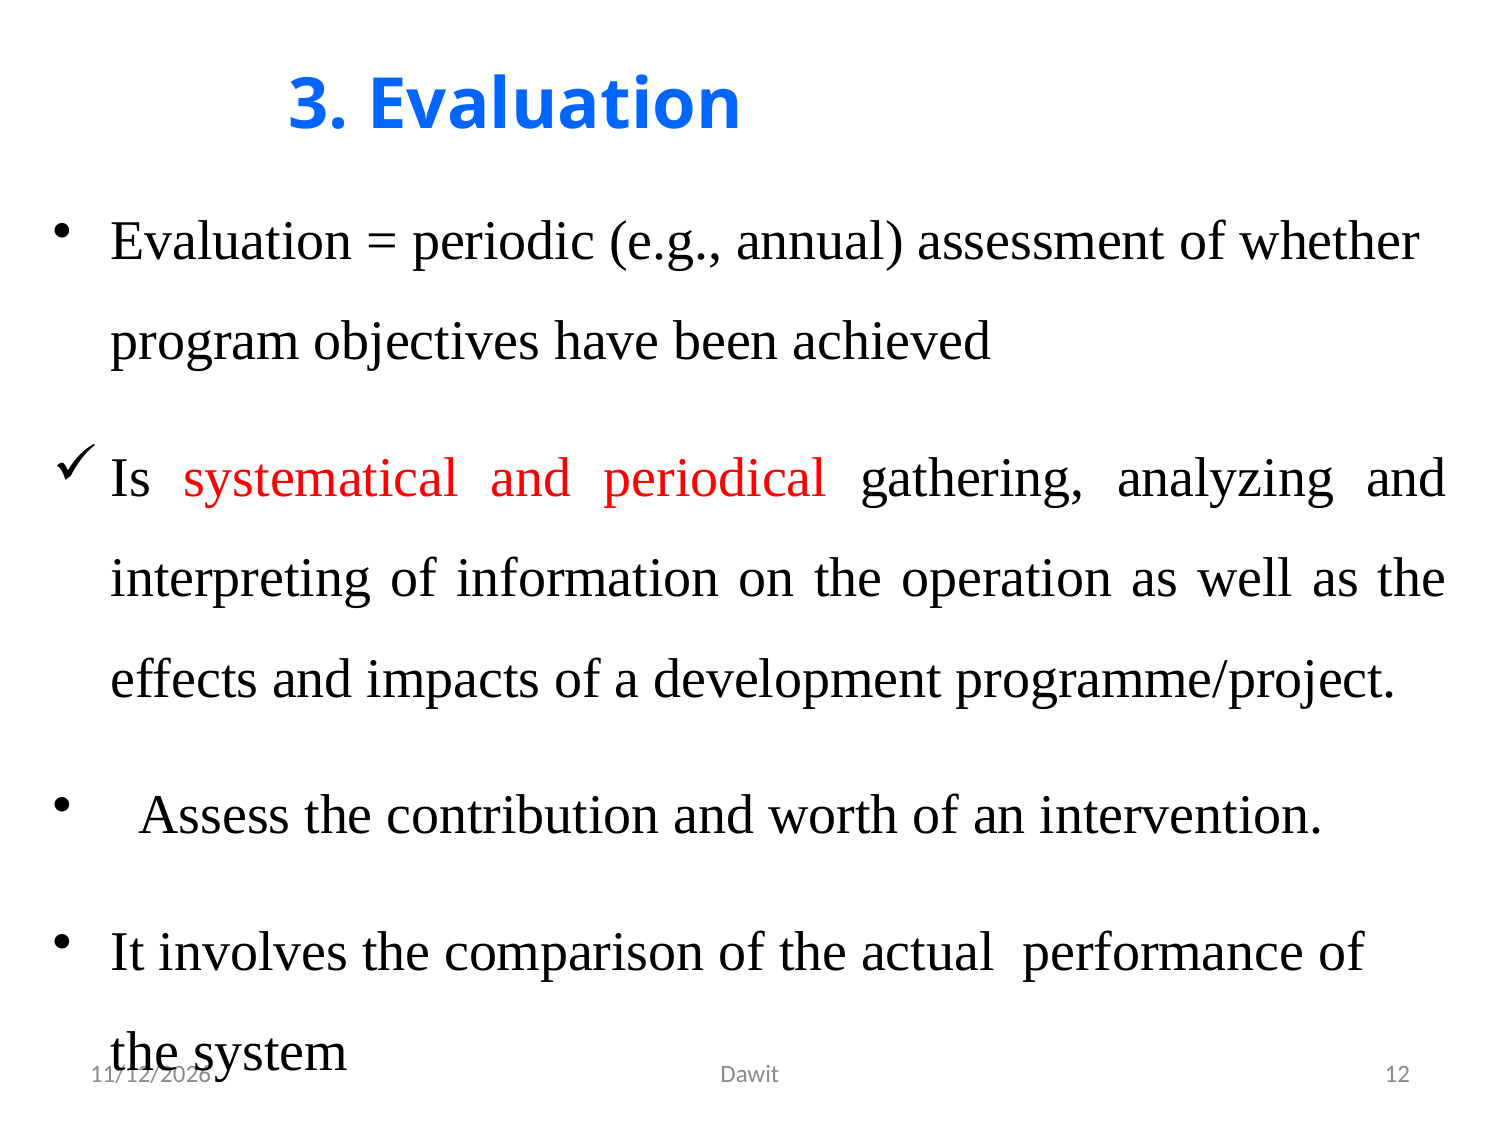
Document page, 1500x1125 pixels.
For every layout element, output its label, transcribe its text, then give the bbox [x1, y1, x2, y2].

list Evaluation = periodic (e.g., annual) assessment of whether program objectives have been achieved Is systematical and periodical gathering, analyzing and interpreting of information on the operation as well as the effects and impacts of a development programme/project. Assess the contribution and worth of an intervention. It involves the comparison of the actual performance of the system [37, 162, 1463, 1100]
title 3. Evaluation [112, 50, 938, 150]
footer Dawit [512, 1042, 988, 1103]
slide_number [75, 1042, 425, 1103]
slide_number 12 [1074, 1042, 1425, 1103]
